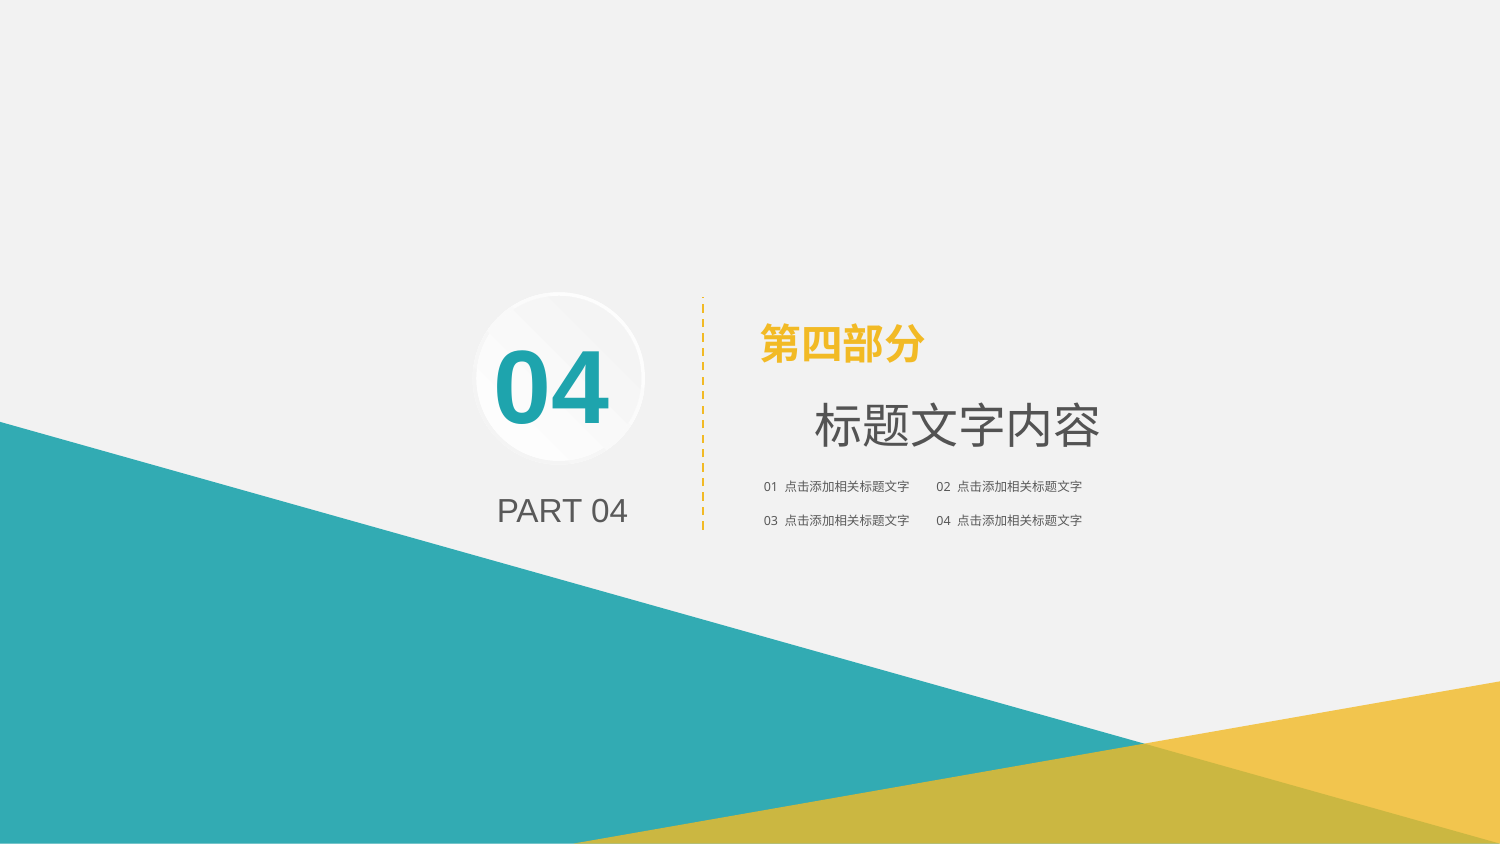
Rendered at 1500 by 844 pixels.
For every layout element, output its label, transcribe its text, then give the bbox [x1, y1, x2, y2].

text_box 02 点击添加相关标题文字 [926, 474, 1109, 500]
text_box [0, 419, 1143, 844]
text_box 04 点击添加相关标题文字 [926, 508, 1109, 533]
text_box 第四部分 标题文字内容 [735, 312, 1113, 464]
text_box PART 04 [496, 489, 645, 530]
text_box 01 点击添加相关标题文字 [753, 474, 926, 500]
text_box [472, 292, 646, 465]
text_box 03 点击添加相关标题文字 [753, 508, 926, 533]
text_box [571, 679, 1500, 844]
